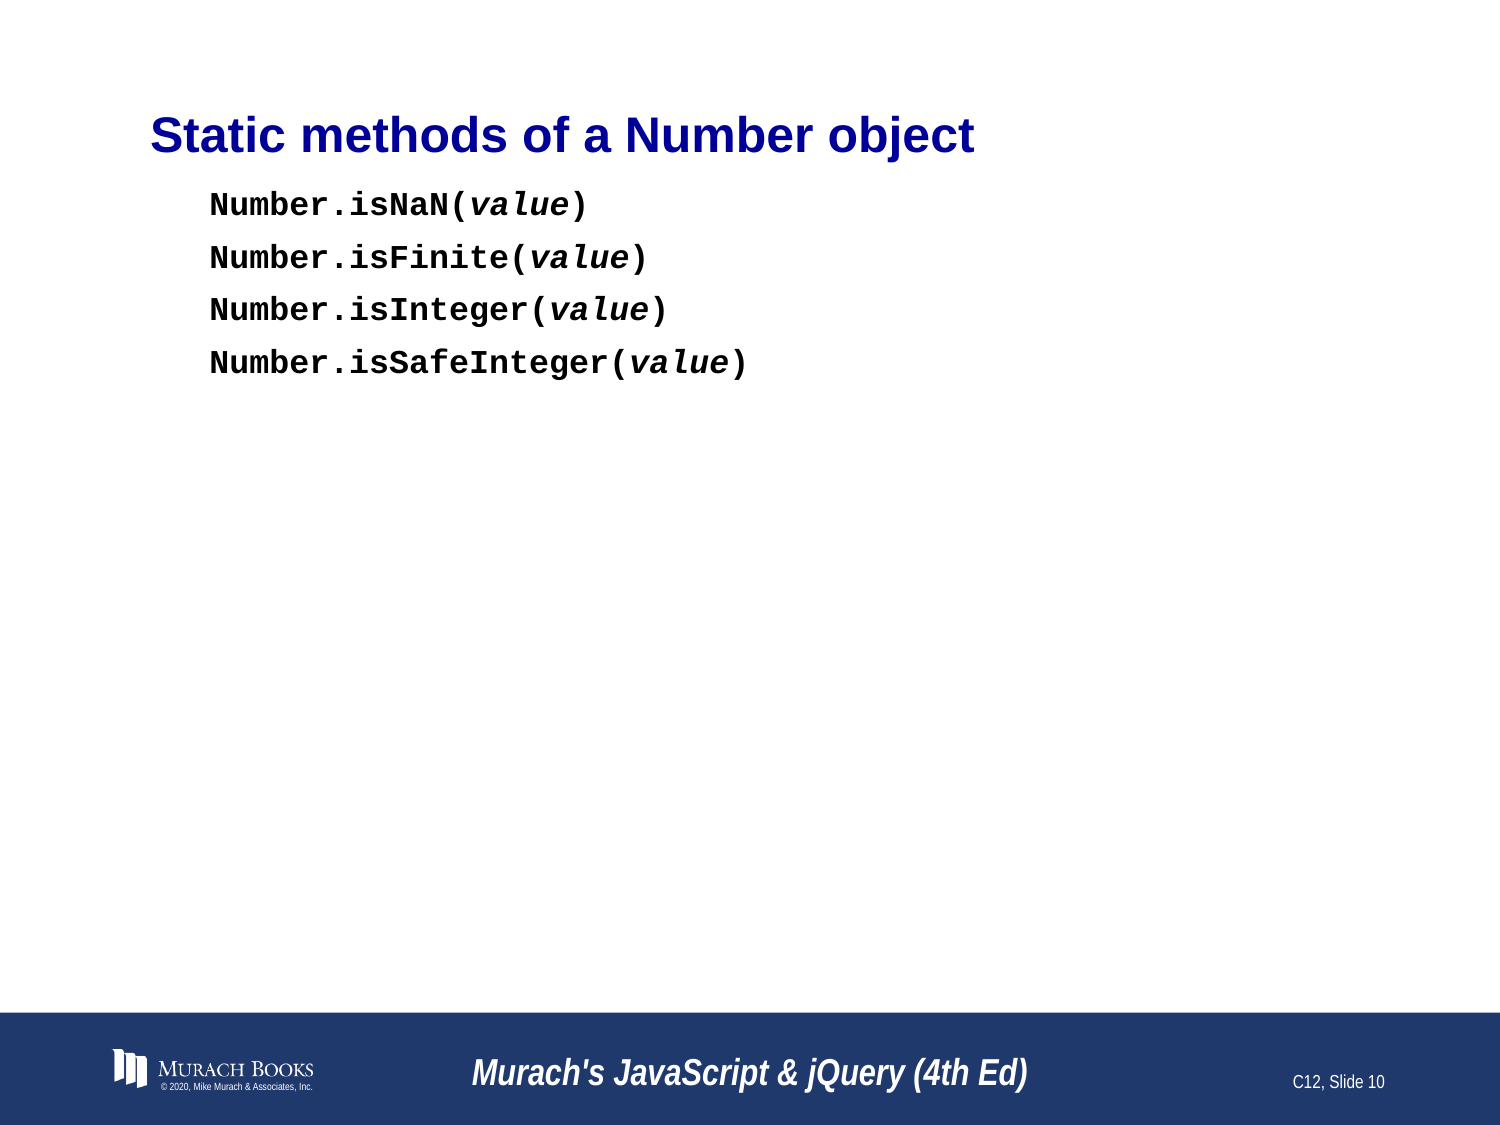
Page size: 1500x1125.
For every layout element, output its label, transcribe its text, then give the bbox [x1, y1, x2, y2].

slide_number C12, Slide 10 [1087, 1025, 1400, 1100]
footer © 2020, Mike Murach & Associates, Inc. [12, 1025, 463, 1100]
title Static methods of a Number object [150, 102, 1350, 164]
list Number.isNaN(value) Number.isFinite(value) Number.isInteger(value) Number.isSafeInteger(value) [137, 174, 1350, 975]
slide_number Murach's JavaScript & jQuery (4th Ed) [463, 1025, 1050, 1100]
